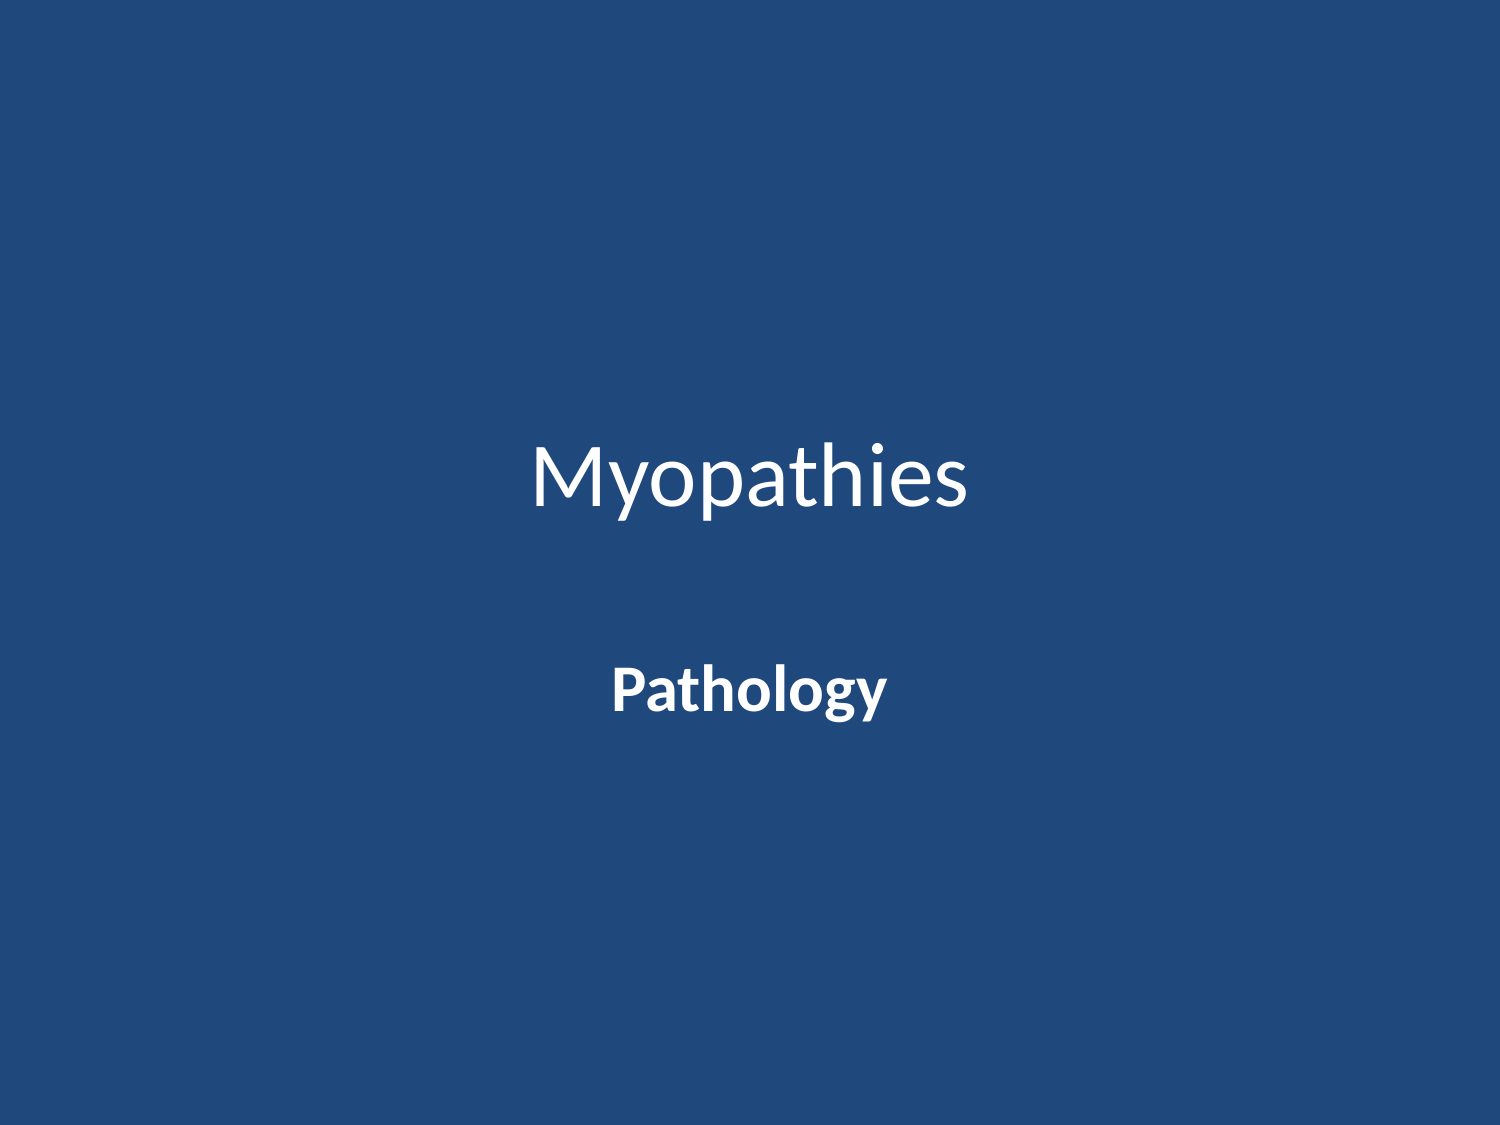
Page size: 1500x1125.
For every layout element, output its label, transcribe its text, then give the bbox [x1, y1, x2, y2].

subtitle Pathology [225, 637, 1275, 925]
title Myopathies [112, 349, 1388, 591]
